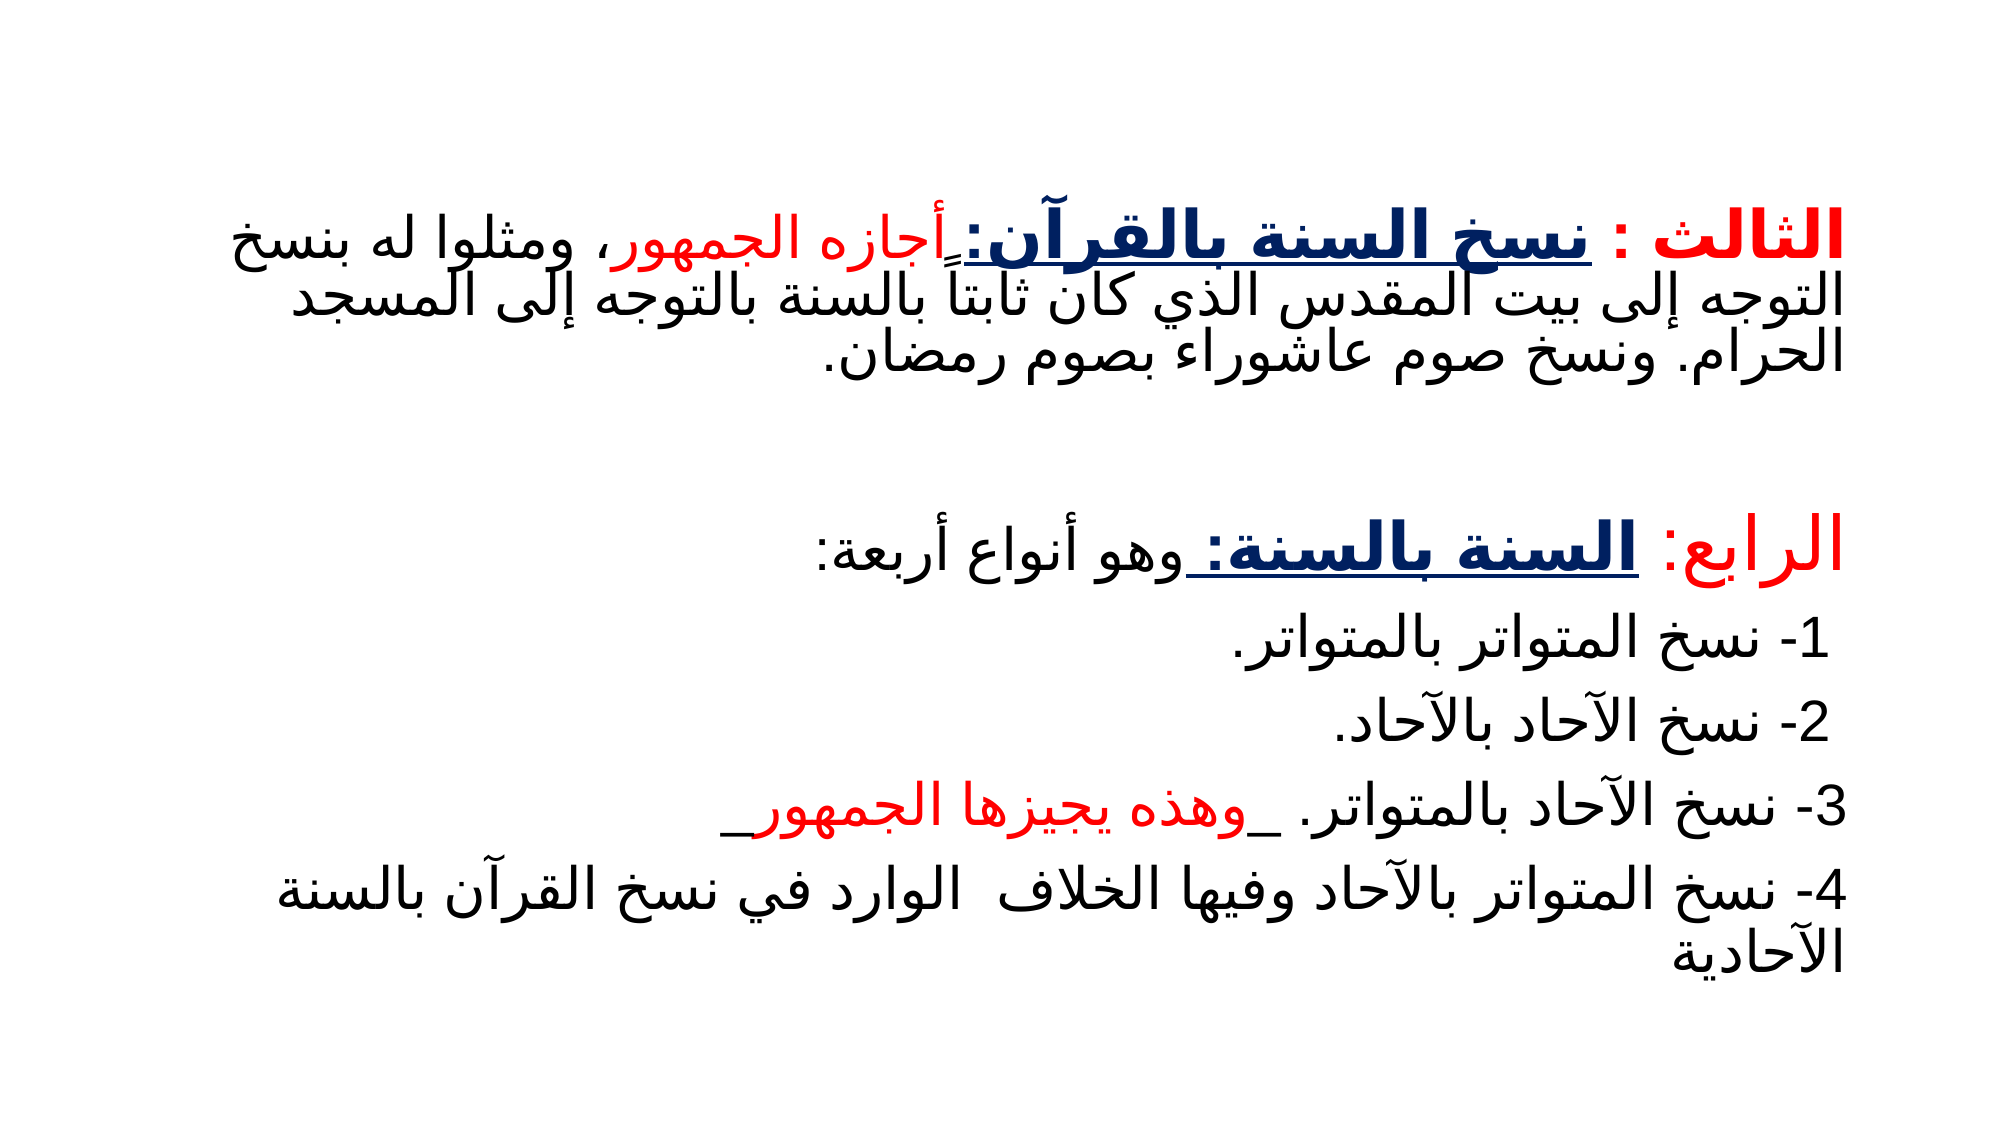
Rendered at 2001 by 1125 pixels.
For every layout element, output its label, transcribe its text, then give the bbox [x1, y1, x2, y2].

list الثالث : نسخ السنة بالقرآن: أجازه الجمهور، ومثلوا له بنسخ التوجه إلى بيت المقدس الذي كان ثابتاً بالسنة بالتوجه إلى المسجد الحرام. ونسخ صوم عاشوراء بصوم رمضان. الرابع: السنة بالسنة: وهو أنواع أربعة: 1- نسخ المتواتر بالمتواتر. 2- نسخ الآحاد بالآحاد. 3- نسخ الآحاد بالمتواتر. _وهذه يجيزها الجمهور_ 4- نسخ المتواتر بالآحاد وفيها الخلاف الوارد في نسخ القرآن بالسنة الآحادية [137, 106, 1863, 968]
